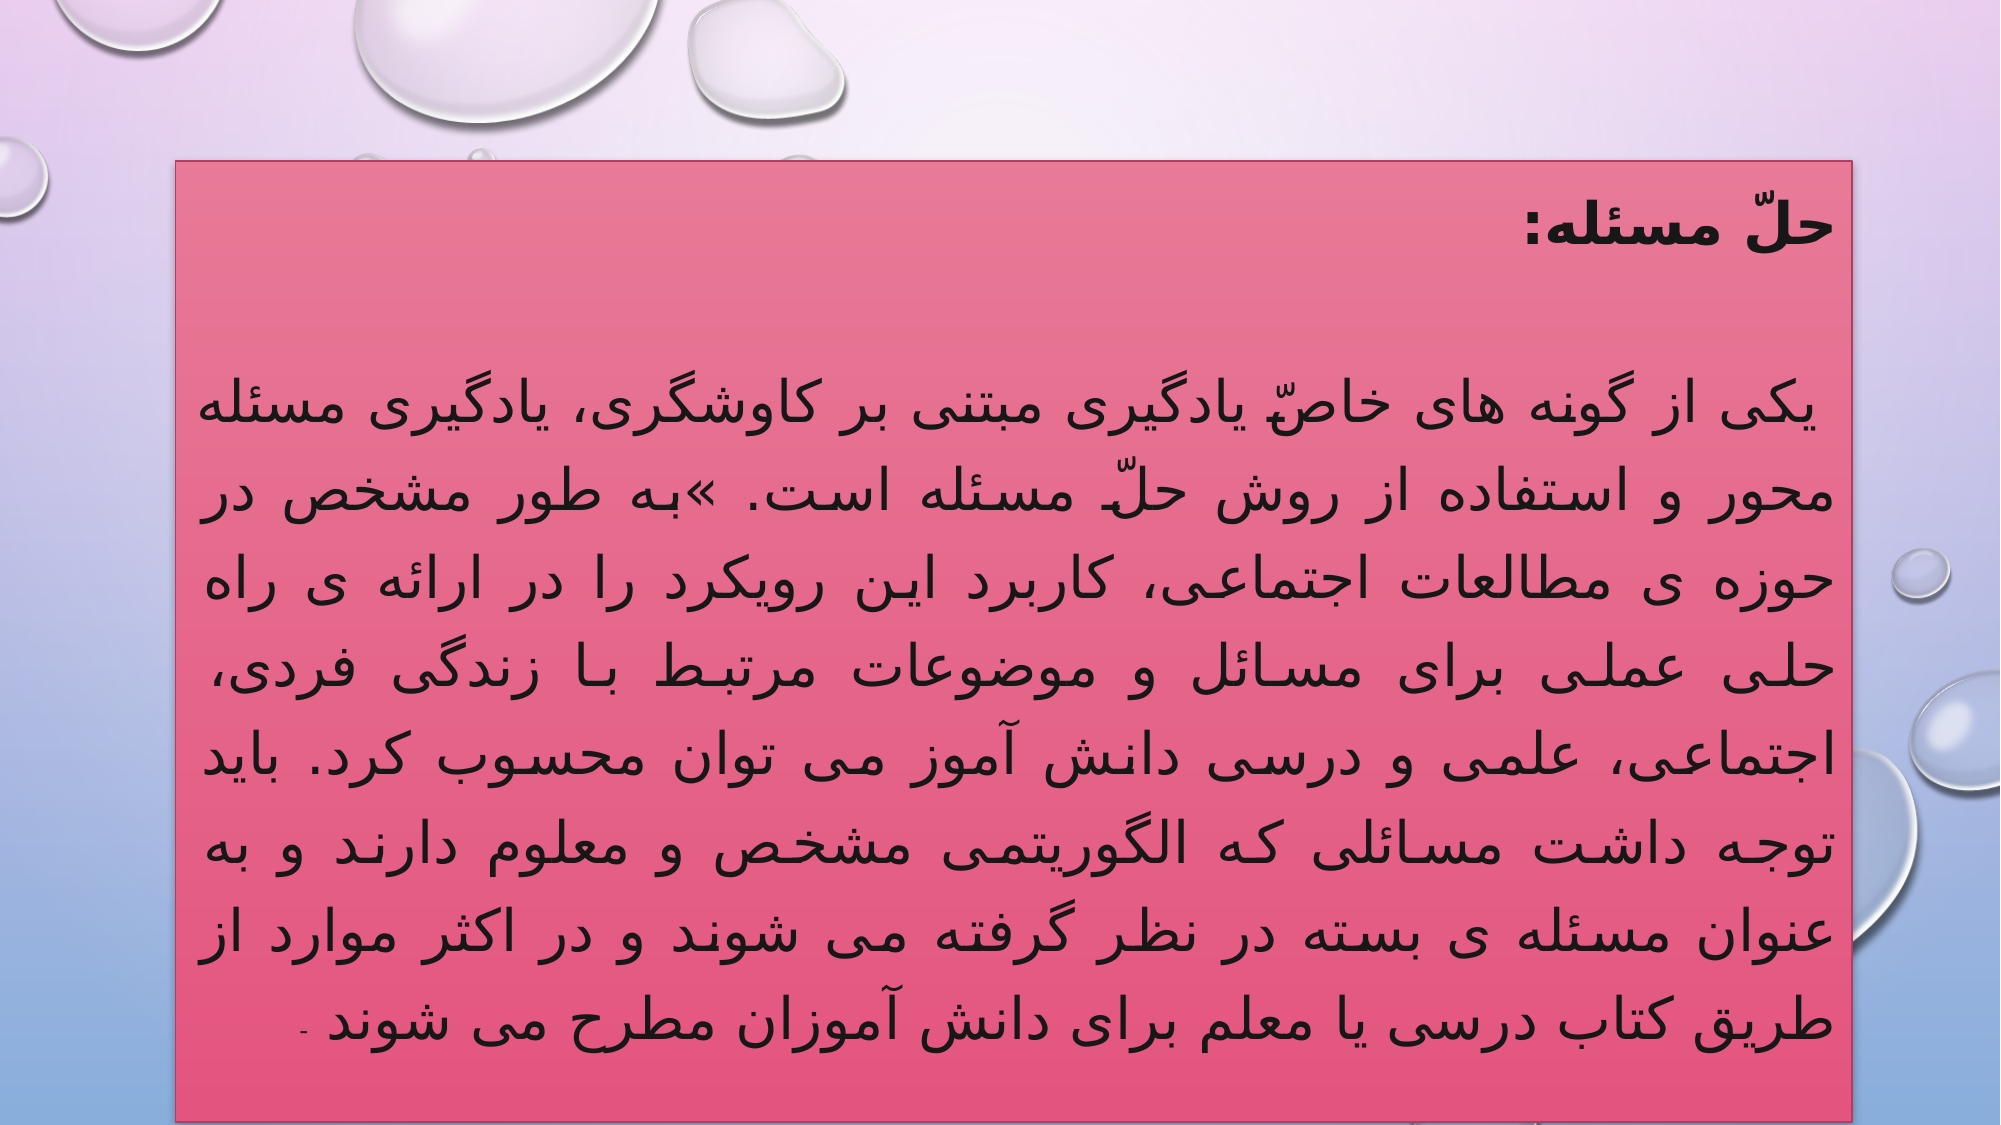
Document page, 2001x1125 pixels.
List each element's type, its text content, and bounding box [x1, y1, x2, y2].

text_box حلّ مسئله: يکی از گونه های خاصّ يادگيری مبتنی بر کاوشگری، يادگيری مسئله محور و استفاده از روش حلّ مسئله است. »به طور مشخص در حوزه ی مطالعات اجتماعی، کاربرد اين رويکرد را در ارائه ی راه حلی عملی برای مسائل و موضوعات مرتبط با زندگی فردی، اجتماعی، علمی و درسی دانش آموز می توان محسوب کرد. بايد توجه داشت مسائلی که الگوريتمی مشخص و معلوم دارند و به عنوان مسئله ی بسته در نظر گرفته می شوند و در اکثر موارد از طريق کتاب درسی يا معلم برای دانش آموزان مطرح می شوند - [175, 160, 1853, 1123]
picture [0, 0, 2000, 1125]
